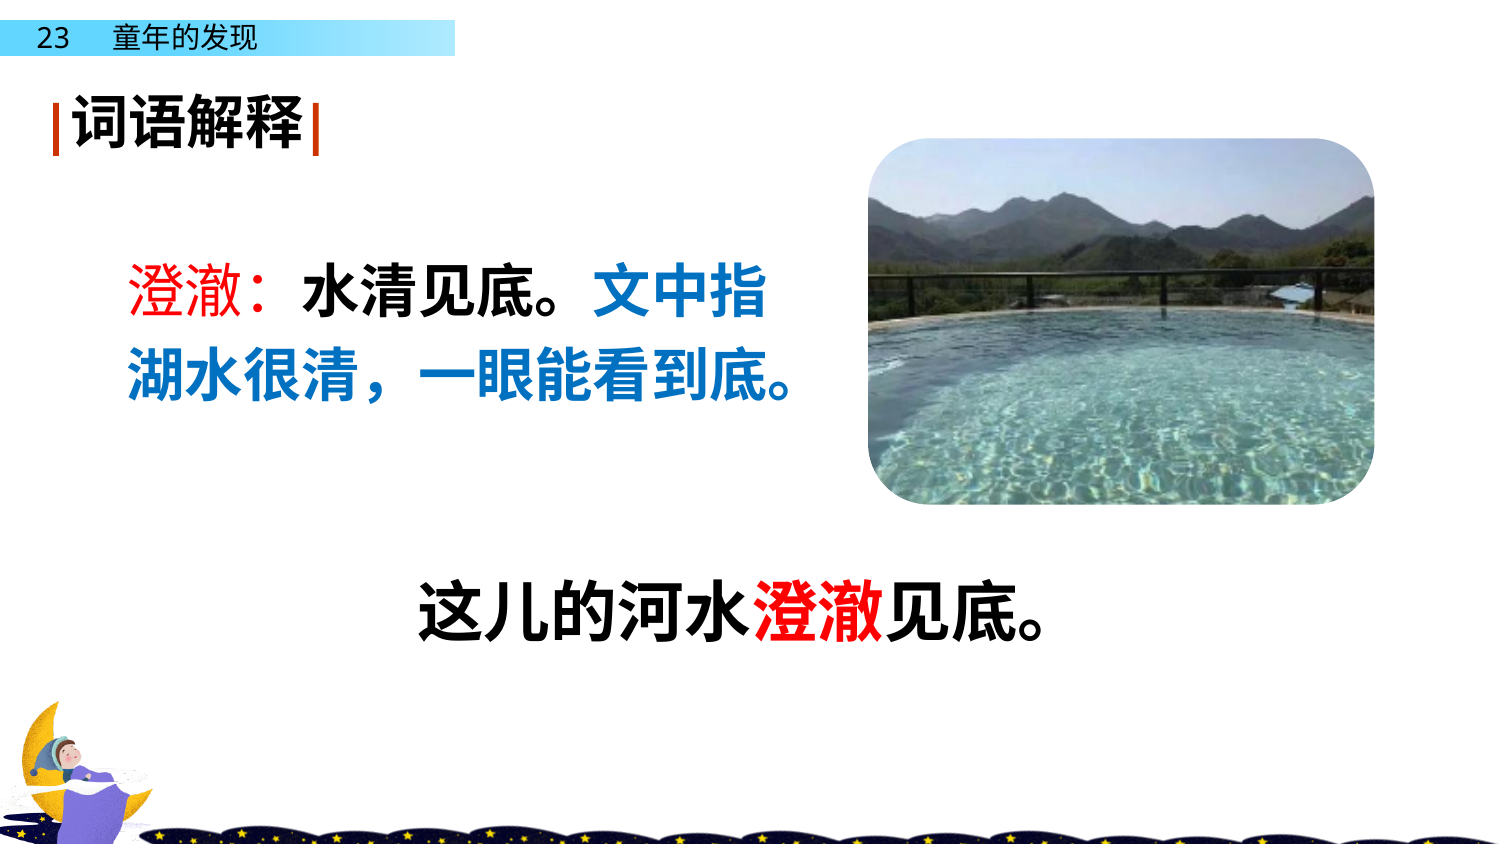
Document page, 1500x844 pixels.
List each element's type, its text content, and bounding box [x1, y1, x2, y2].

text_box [52, 79, 326, 162]
picture [867, 138, 1375, 505]
text_box 澄澈：水清见底。文中指湖水很清，一眼能看到底。 [112, 232, 833, 500]
text_box 这儿的河水澄澈见底。 [402, 562, 1100, 657]
picture [0, 693, 1500, 844]
